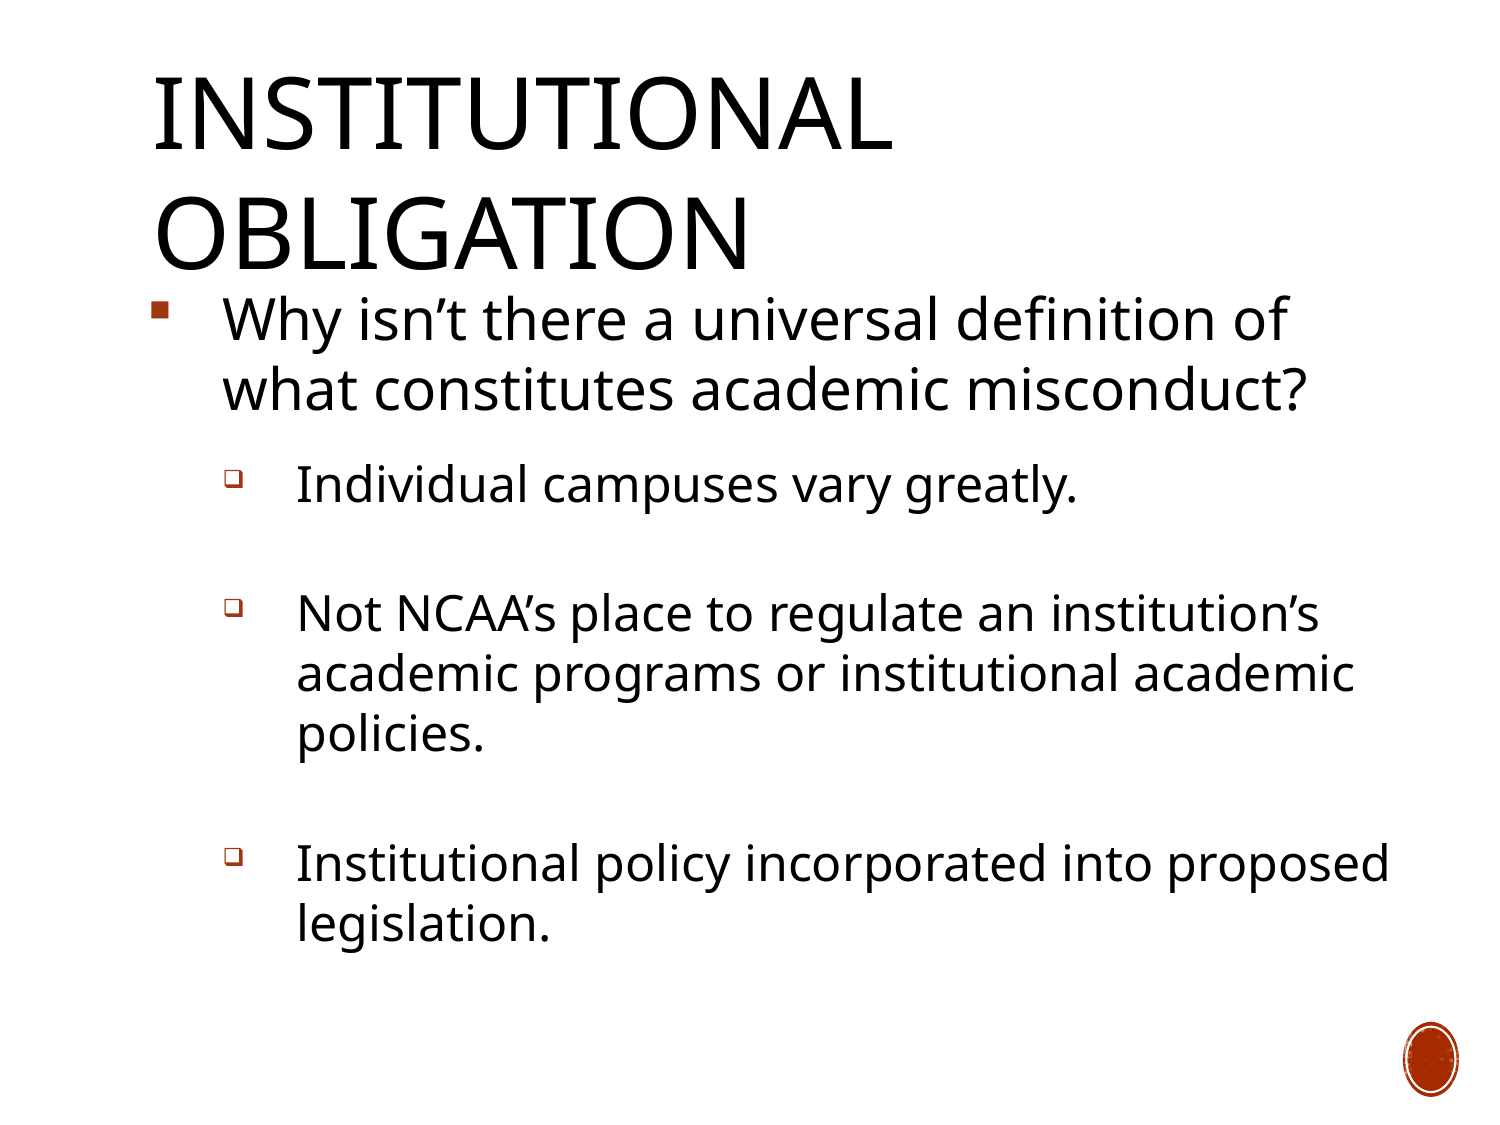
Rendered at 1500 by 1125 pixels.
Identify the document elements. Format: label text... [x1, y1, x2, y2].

title Institutional Obligation [137, 37, 1375, 275]
list Why isn’t there a universal definition of what constitutes academic misconduct? Individual campuses vary greatly. Not NCAA’s place to regulate an institution’s academic programs or institutional academic policies. Institutional policy incorporated into proposed legislation. [131, 275, 1413, 1013]
